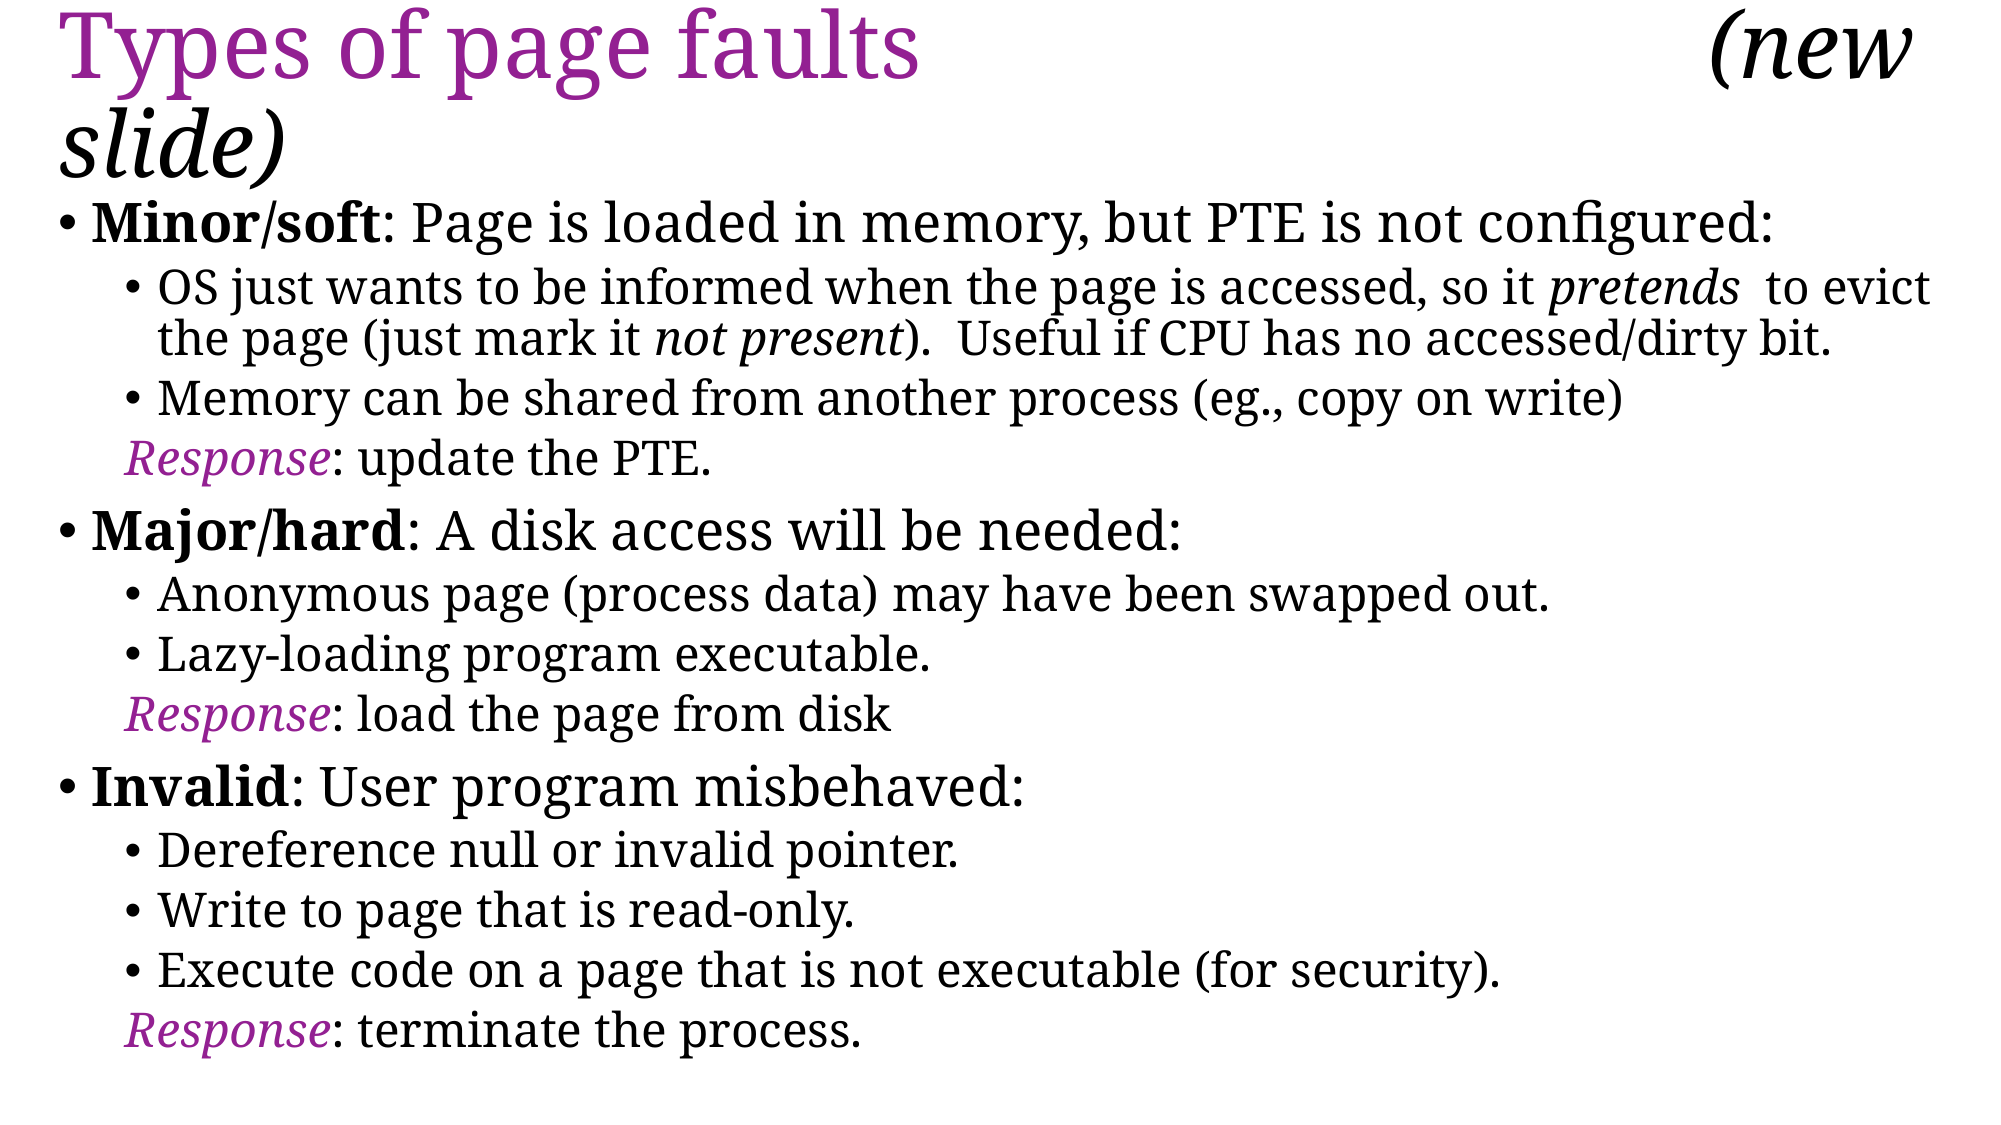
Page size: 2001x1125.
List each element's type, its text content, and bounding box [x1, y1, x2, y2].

title Types of page faults (new slide) [43, 25, 1953, 171]
list Minor/soft: Page is loaded in memory, but PTE is not configured: OS just wants to be informed when the page is accessed, so it pretends to evict the page (just mark it not present). Useful if CPU has no accessed/dirty bit. Memory can be shared from another process (eg., copy on write) Response: update the PTE. Major/hard: A disk access will be needed: Anonymous page (process data) may have been swapped out. Lazy-loading program executable. Response: load the page from disk Invalid: User program misbehaved: Dereference null or invalid pointer. Write to page that is read-only. Execute code on a page that is not executable (for security). Response: terminate the process. [43, 188, 1953, 1106]
